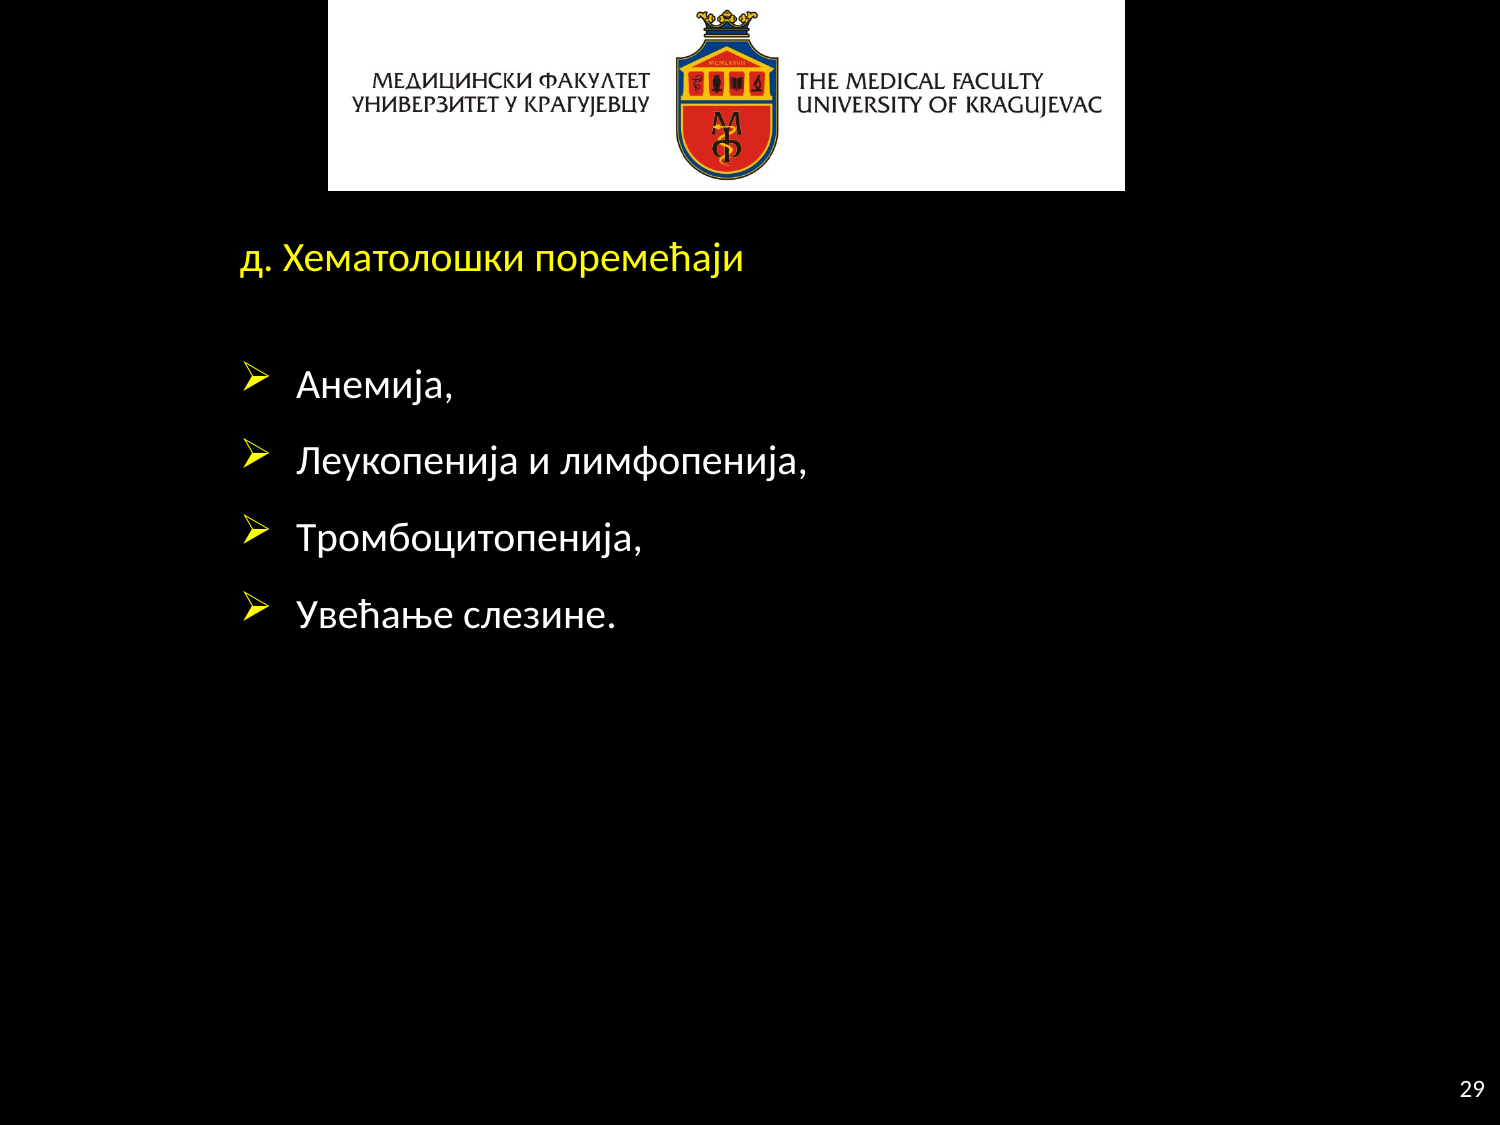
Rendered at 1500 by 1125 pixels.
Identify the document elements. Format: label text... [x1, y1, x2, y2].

picture [328, 0, 1125, 191]
text_box д. Хематолошки поремећаји Анемија, Леукопенија и лимфопенија, Тромбоцитопенија, Увећање слезине. [224, 212, 1066, 644]
slide_number 29 [1187, 1050, 1500, 1125]
